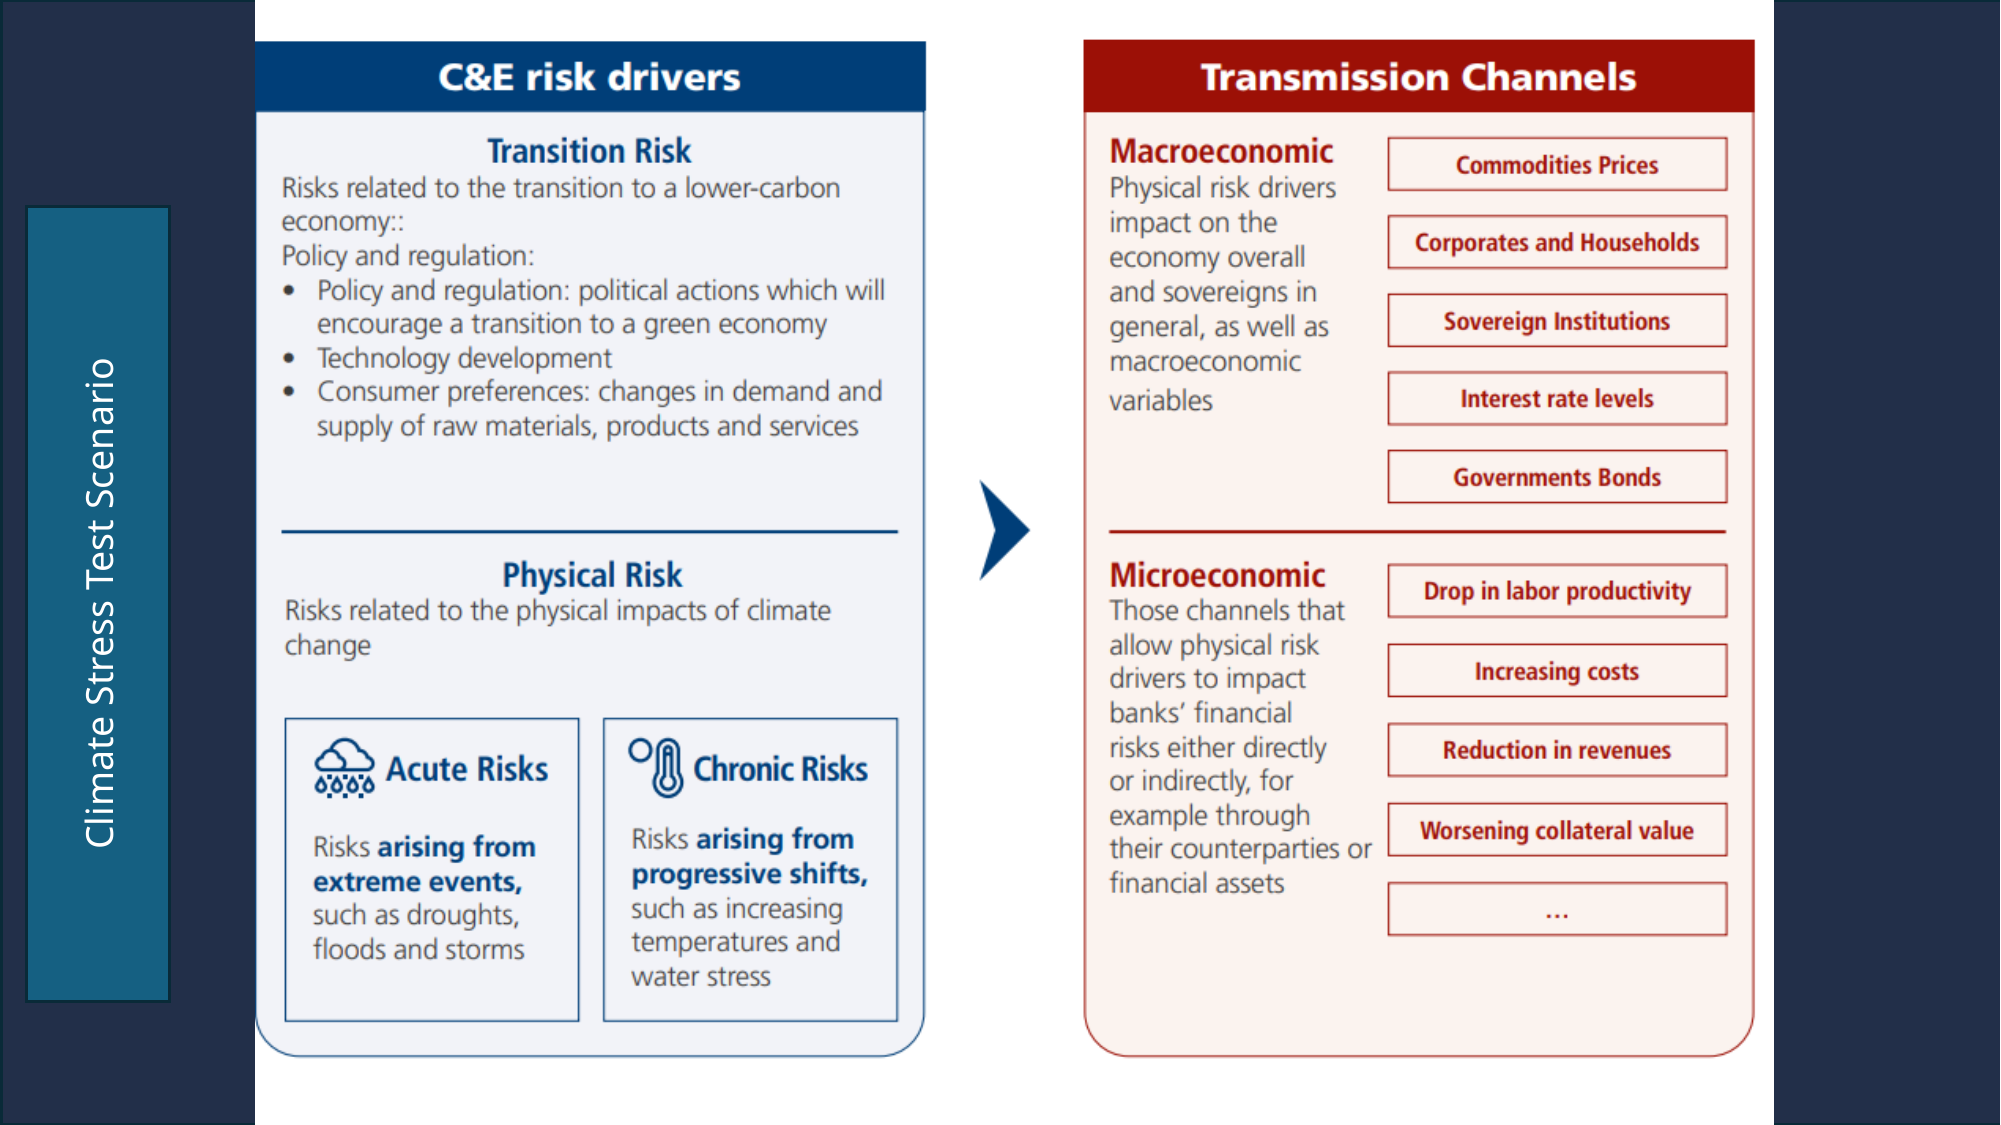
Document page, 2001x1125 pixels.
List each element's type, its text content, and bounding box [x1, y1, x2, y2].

text_box [0, 0, 254, 1125]
text_box [1774, 0, 2000, 1125]
picture [254, 0, 1774, 1125]
text_box Climate Stress Test Scenario [25, 205, 171, 1003]
